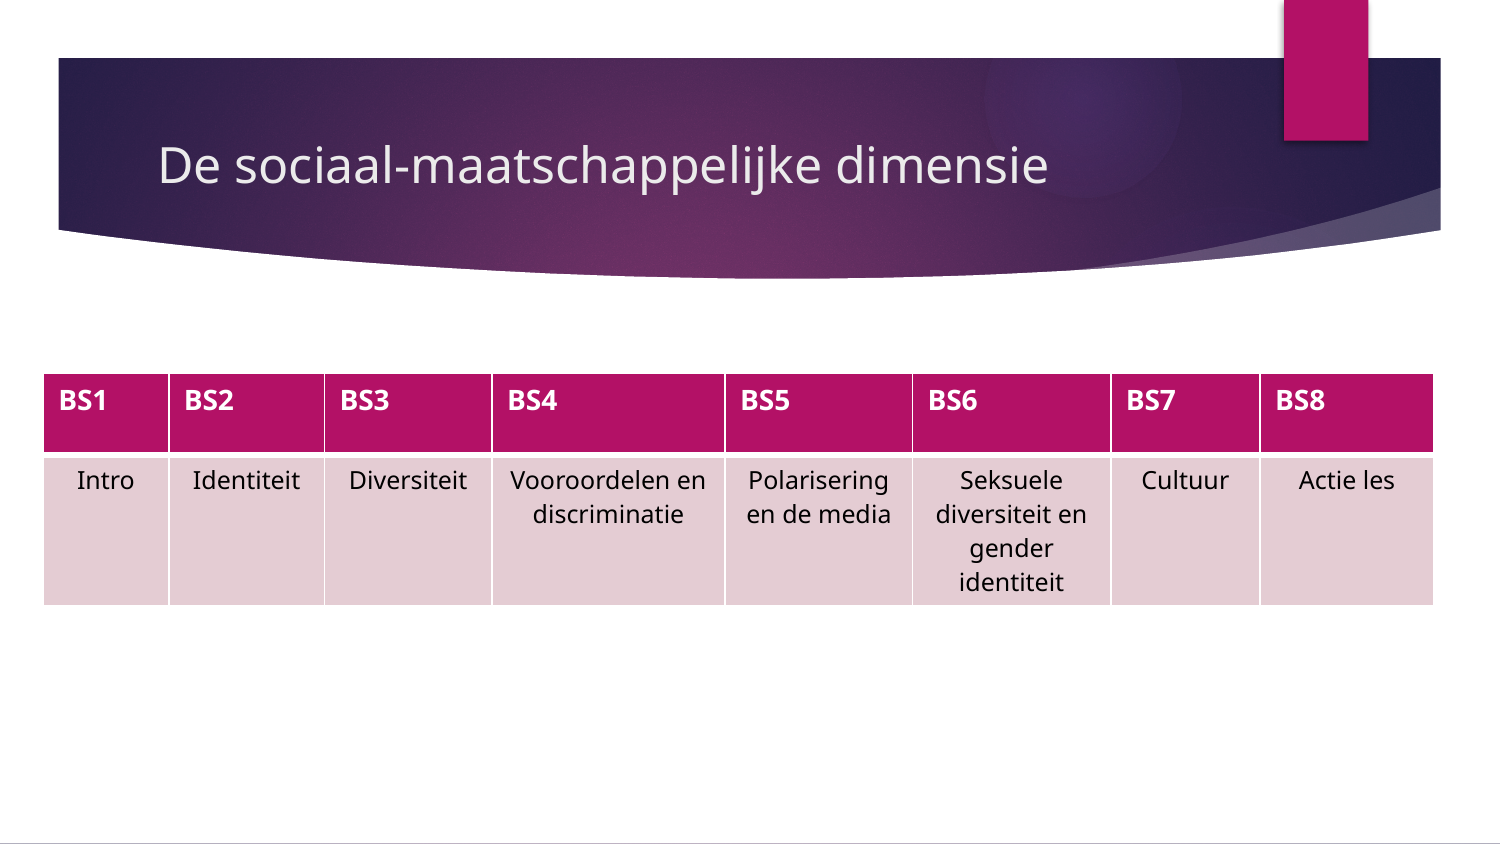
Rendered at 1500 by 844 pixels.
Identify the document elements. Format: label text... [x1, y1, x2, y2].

title De sociaal-maatschappelijke dimensie [142, 119, 1220, 207]
table_cell Identiteit [170, 458, 324, 605]
table_header BS1 [44, 374, 168, 452]
table_header BS5 [726, 374, 912, 452]
table_cell Intro [44, 458, 168, 605]
table_header BS2 [170, 374, 324, 452]
table_cell Actie les [1261, 458, 1433, 605]
table_header BS8 [1261, 374, 1433, 452]
table_header BS6 [913, 374, 1110, 452]
table_cell Seksuele diversiteit en gender identiteit [913, 458, 1110, 605]
table_cell Cultuur [1112, 458, 1259, 605]
table_cell Vooroordelen en discriminatie [493, 458, 724, 605]
table_header BS3 [325, 374, 491, 452]
table_header BS4 [493, 374, 724, 452]
table_header BS7 [1112, 374, 1259, 452]
table_cell Diversiteit [325, 458, 491, 605]
table_cell Polarisering en de media [726, 458, 912, 605]
